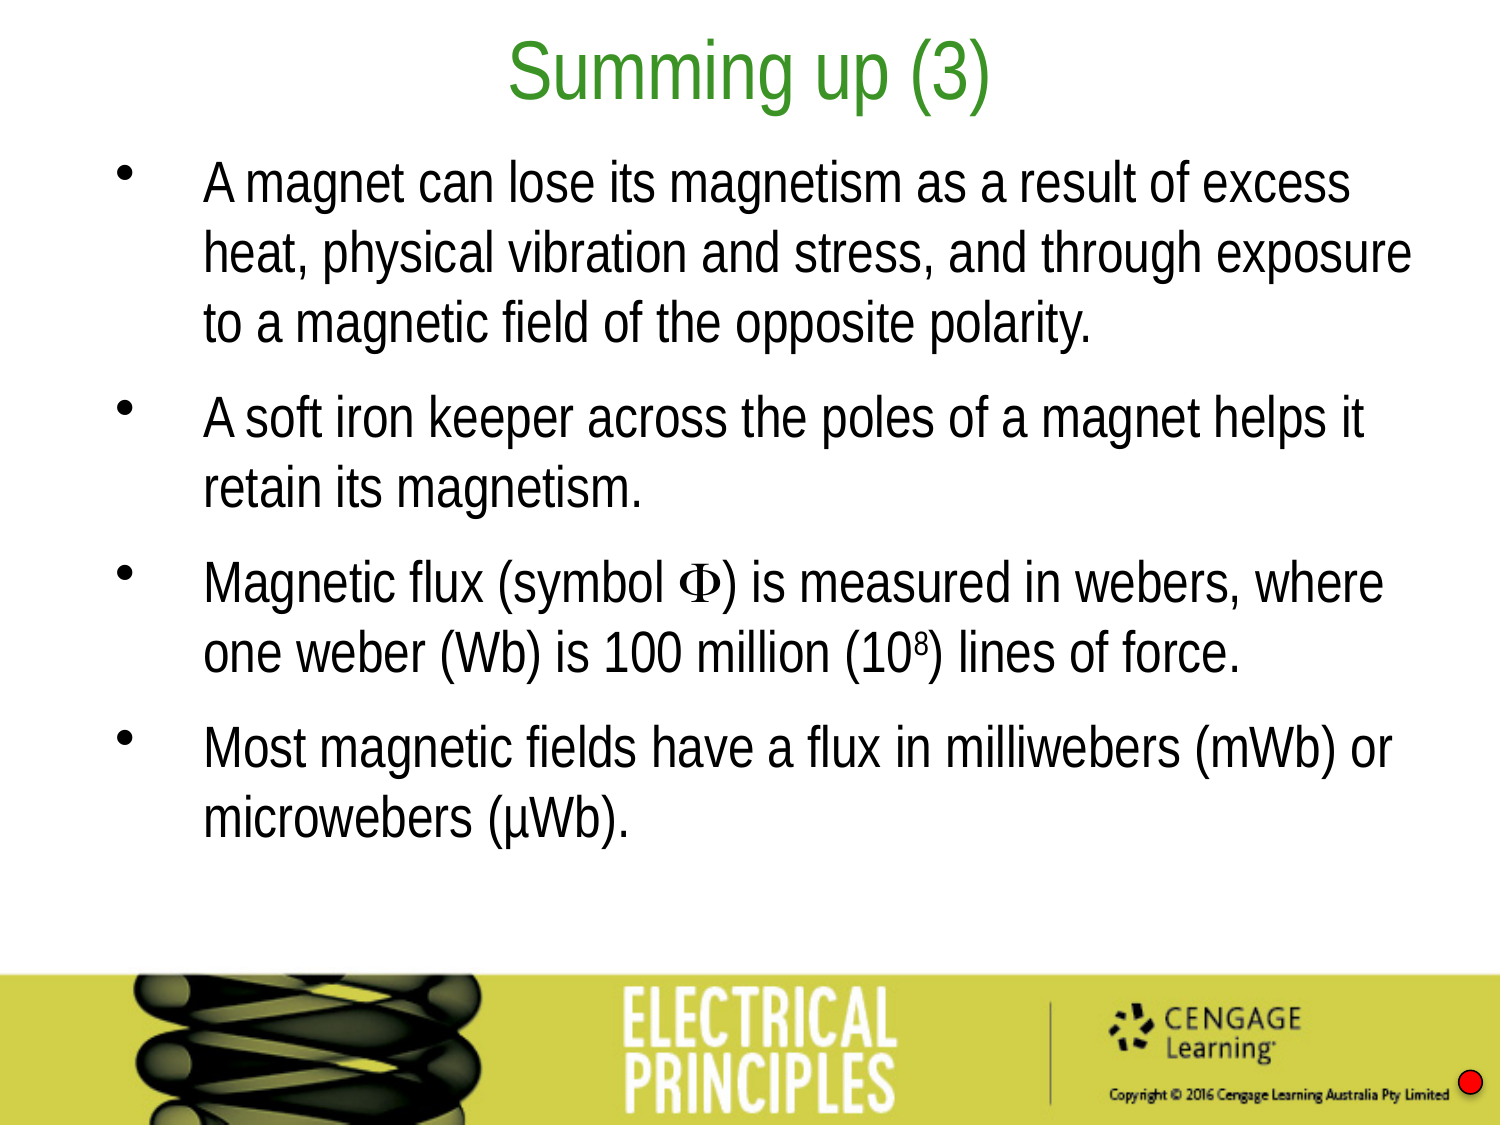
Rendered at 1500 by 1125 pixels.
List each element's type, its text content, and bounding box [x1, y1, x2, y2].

picture [0, 118, 1500, 1125]
text_box [1457, 1069, 1484, 1095]
text_box A magnet can lose its magnetism as a result of excess heat, physical vibration and stress, and through exposure to a magnetic field of the opposite polarity. A soft iron keeper across the poles of a magnet helps it retain its magnetism. Magnetic flux (symbol F) is measured in webers, where one weber (Wb) is 100 million (108) lines of force. Most magnetic fields have a flux in milliwebers (mWb) or microwebers (µWb). [100, 137, 1459, 857]
text_box Summing up (3) [0, 0, 1500, 118]
